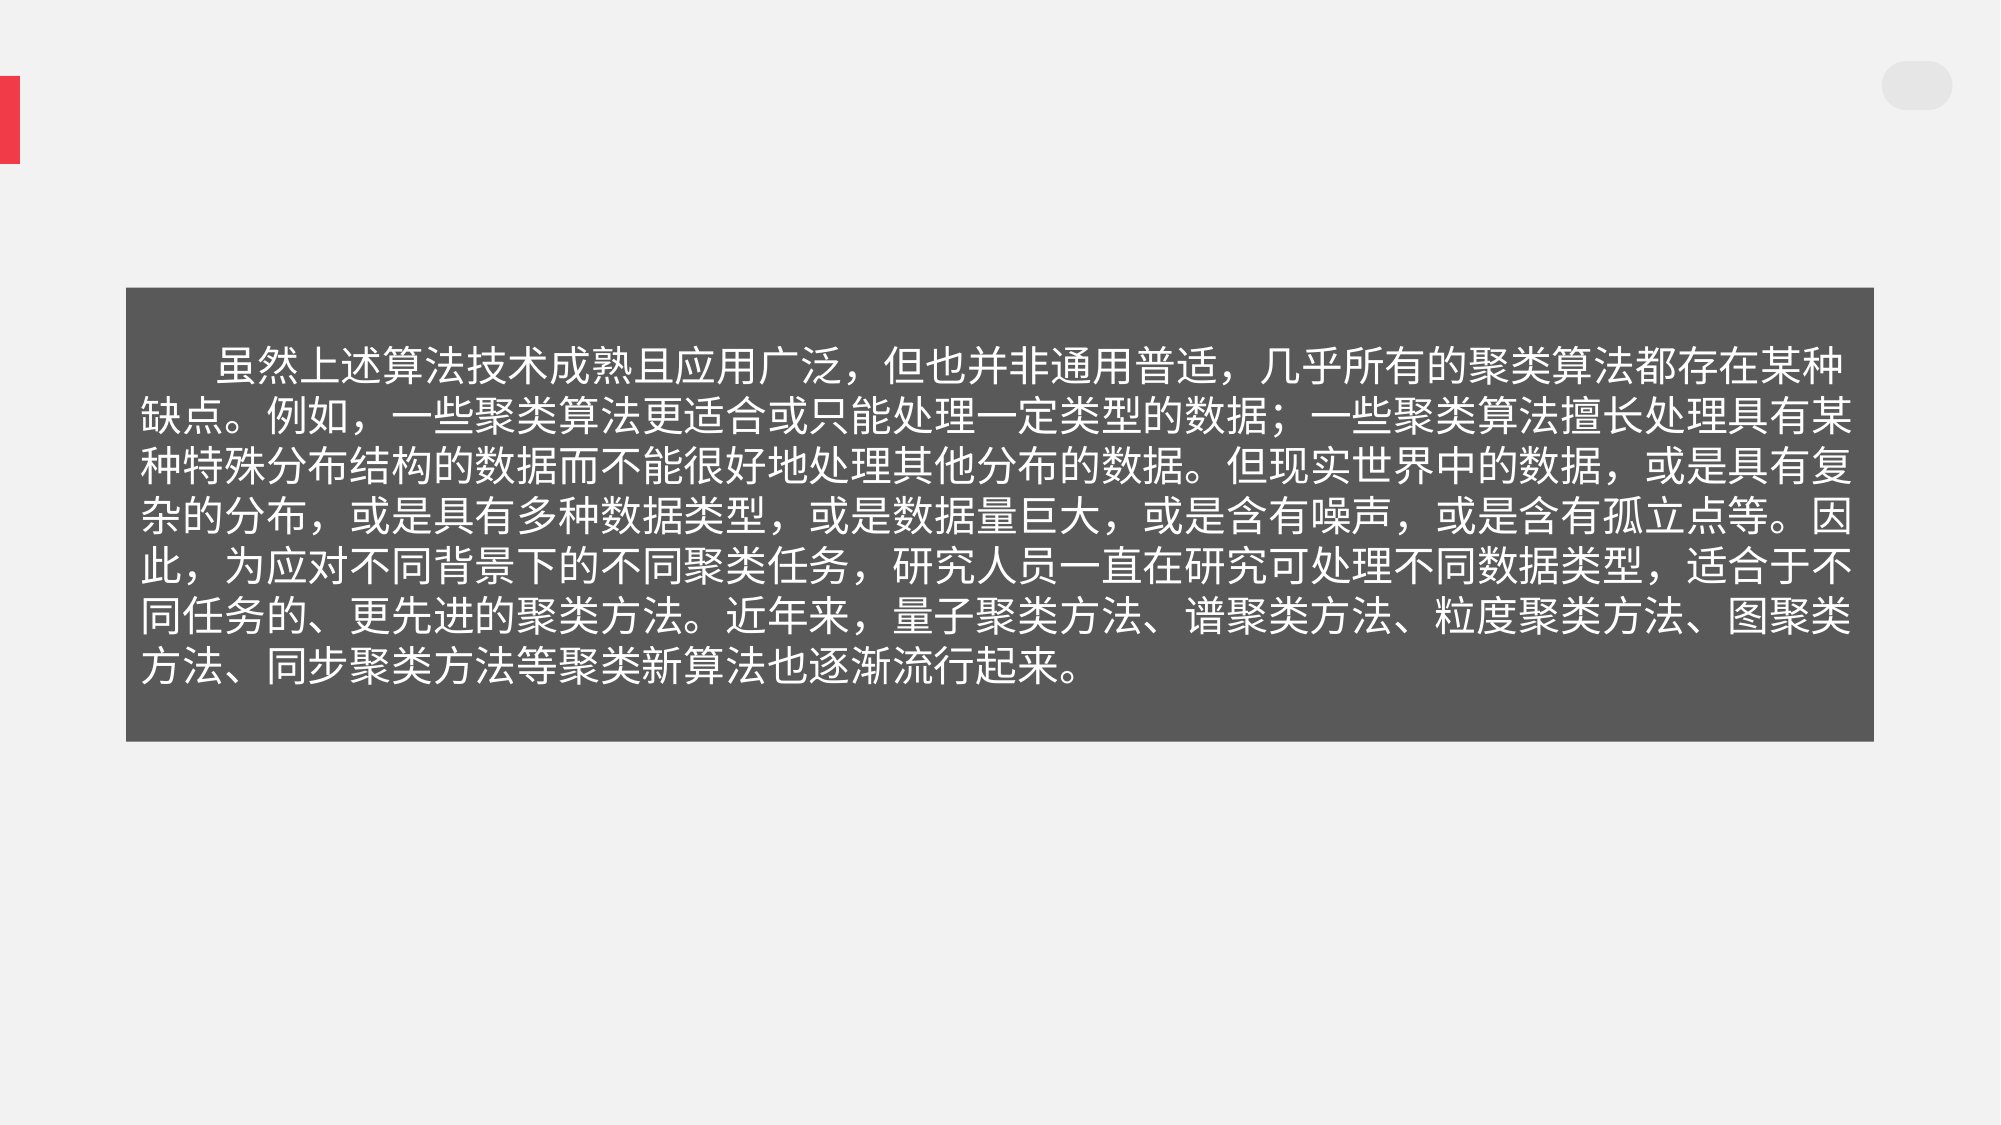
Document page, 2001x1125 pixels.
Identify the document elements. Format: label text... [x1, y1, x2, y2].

text_box 虽然上述算法技术成熟且应用广泛，但也并非通用普适，几乎所有的聚类算法都存在某种缺点。例如，一些聚类算法更适合或只能处理一定类型的数据；一些聚类算法擅长处理具有某种特殊分布结构的数据而不能很好地处理其他分布的数据。但现实世界中的数据，或是具有复杂的分布，或是具有多种数据类型，或是数据量巨大，或是含有噪声，或是含有孤立点等。因此，为应对不同背景下的不同聚类任务，研究人员一直在研究可处理不同数据类型，适合于不同任务的、更先进的聚类方法。近年来，量子聚类方法、谱聚类方法、粒度聚类方法、图聚类方法、同步聚类方法等聚类新算法也逐渐流行起来。 [125, 287, 1875, 743]
